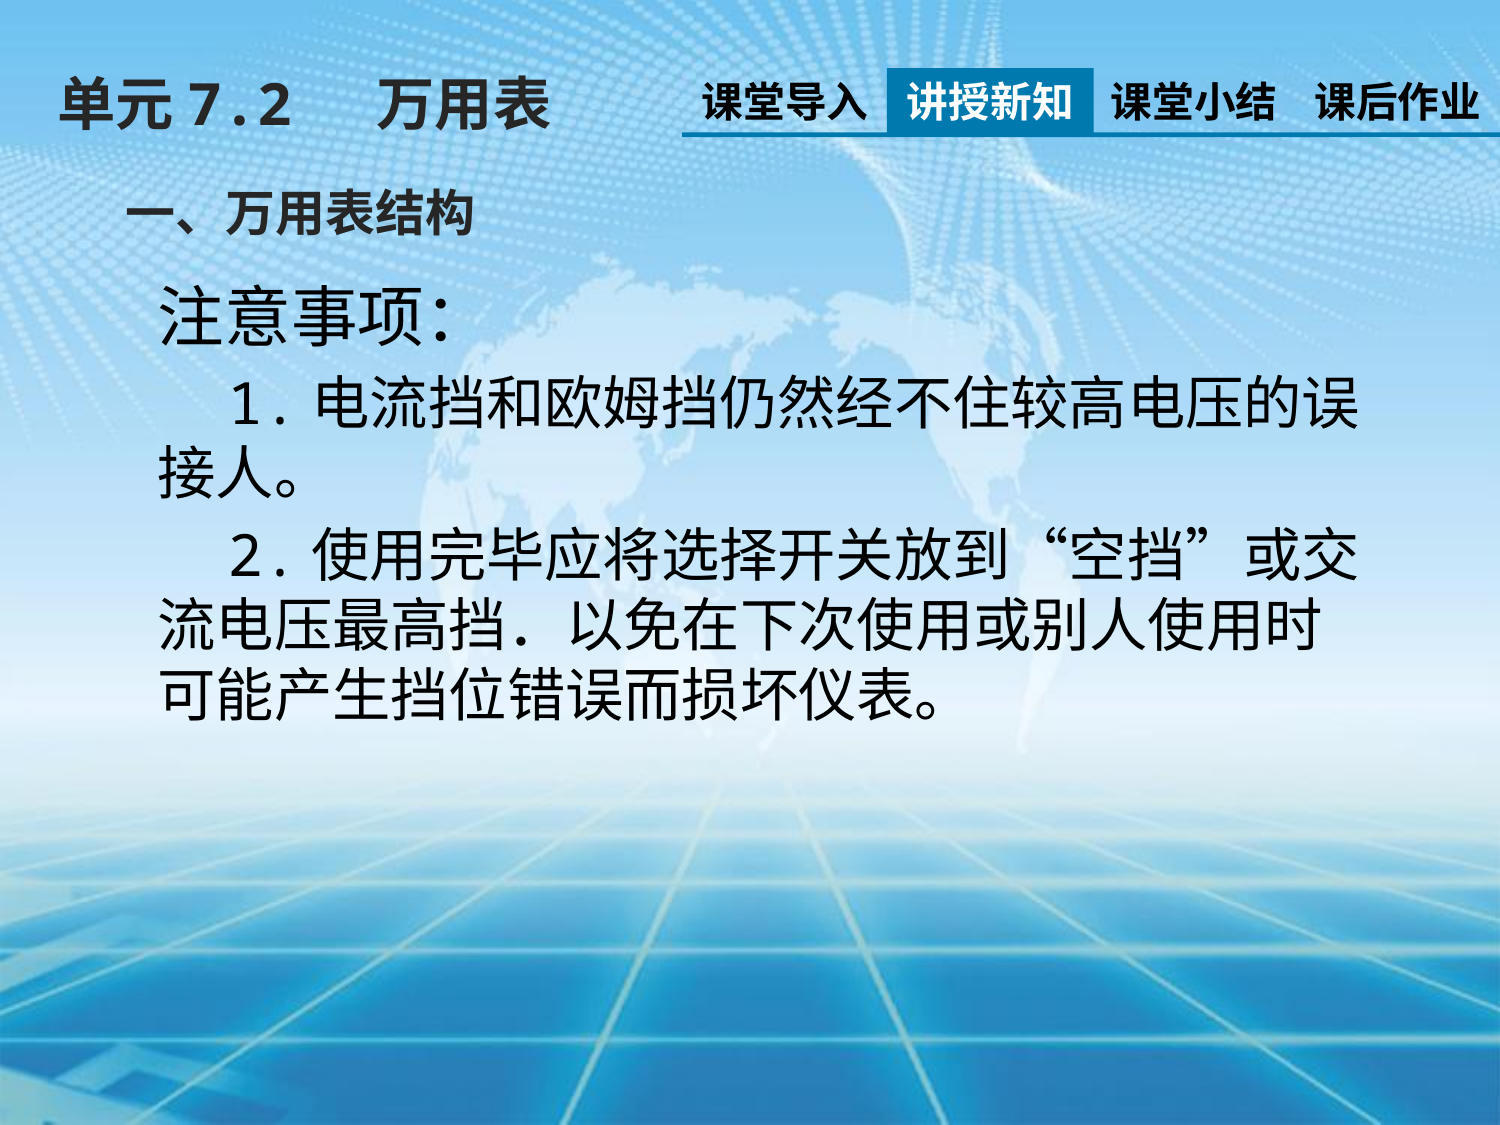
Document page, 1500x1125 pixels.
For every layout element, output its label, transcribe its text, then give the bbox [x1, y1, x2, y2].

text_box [42, 59, 1500, 146]
text_box 一、万用表结构 [110, 173, 1390, 249]
text_box 注意事项： 1.电流挡和欧姆挡仍然经不住较高电压的误接人。 2.使用完毕应将选择开关放到“空挡”或交流电压最高挡．以免在下次使用或别人使用时可能产生挡位错误而损坏仪表。 [142, 267, 1390, 847]
picture [0, 0, 1500, 1125]
